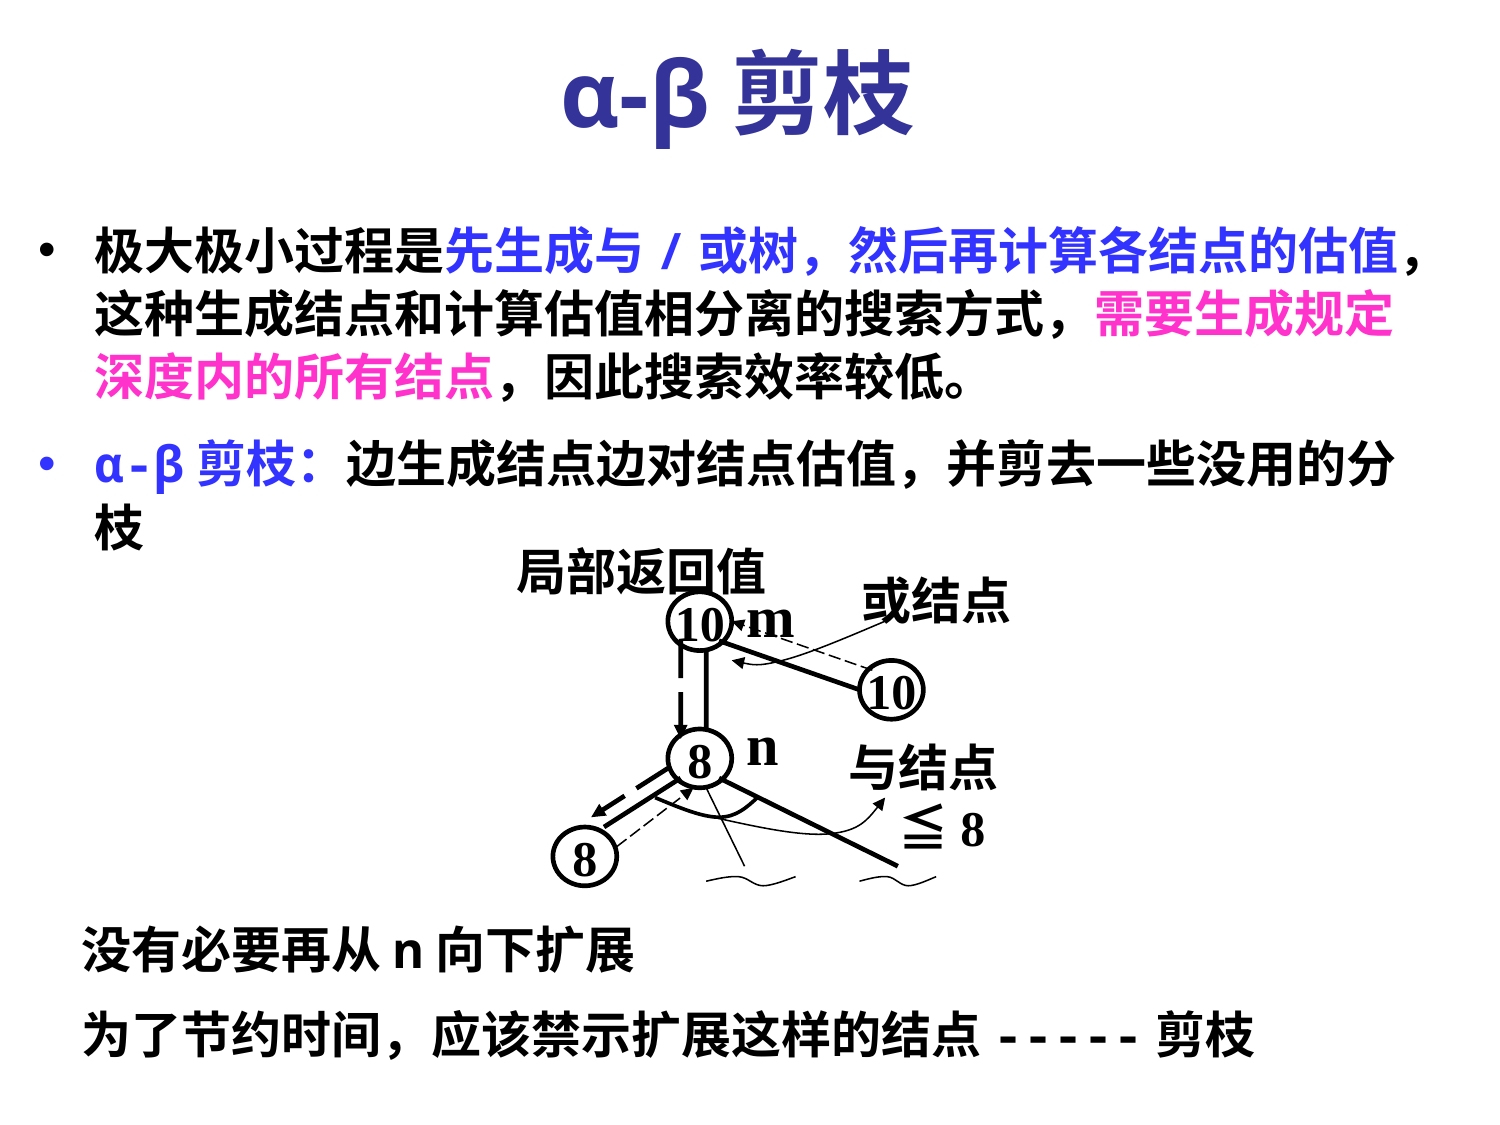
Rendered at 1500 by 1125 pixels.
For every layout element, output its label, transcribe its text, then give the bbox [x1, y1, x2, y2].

text_box 极大极小过程是先生成与/或树，然后再计算各结点的估值，这种生成结点和计算估值相分离的搜索方式，需要生成规定深度内的所有结点，因此搜索效率较低。 α-β剪枝：边生成结点边对结点估值，并剪去一些没用的分枝 [23, 208, 1453, 626]
text_box 没有必要再从n向下扩展 为了节约时间，应该禁示扩展这样的结点-----剪枝 [66, 911, 1455, 1072]
text_box α-β剪枝 [194, 28, 1282, 154]
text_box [501, 532, 1052, 971]
